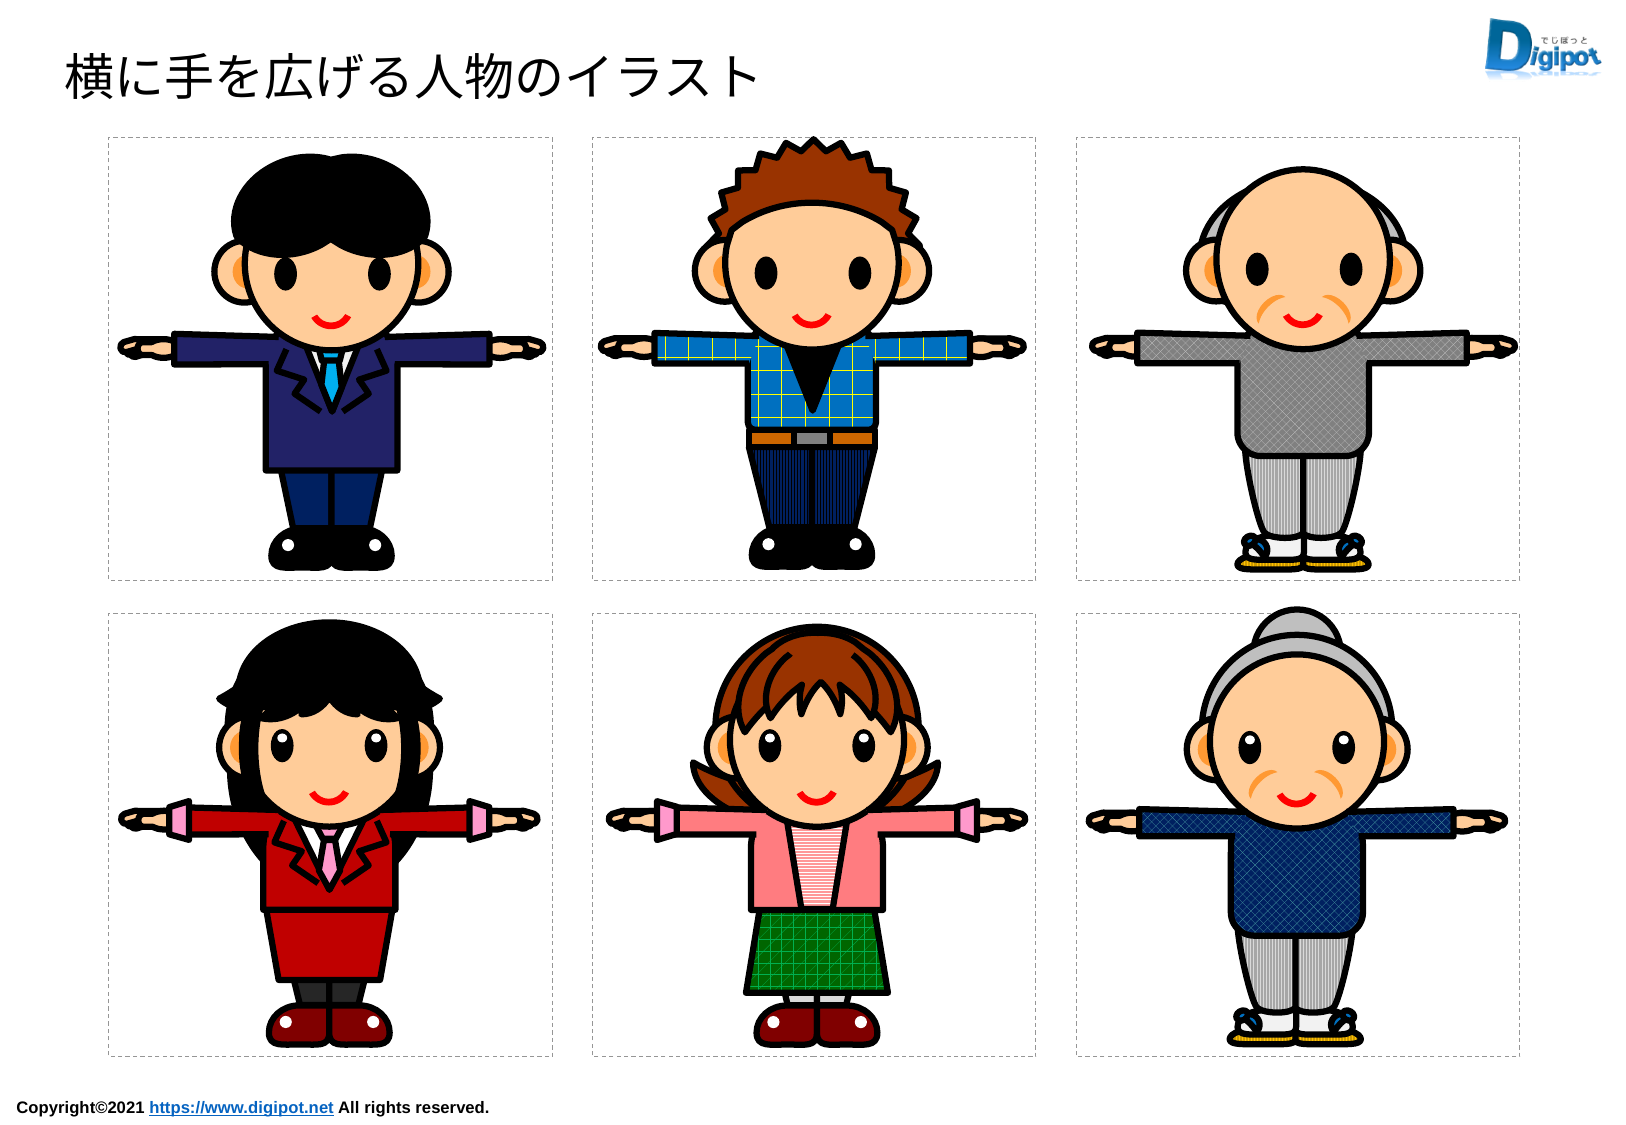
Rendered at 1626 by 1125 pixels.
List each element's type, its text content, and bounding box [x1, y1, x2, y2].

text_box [120, 622, 538, 1045]
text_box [1088, 609, 1506, 1045]
picture [1485, 18, 1602, 82]
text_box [600, 139, 1024, 567]
text_box 横に手を広げる人物のイラスト [49, 38, 779, 113]
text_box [120, 156, 544, 568]
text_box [1091, 169, 1516, 570]
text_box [608, 626, 1026, 1045]
